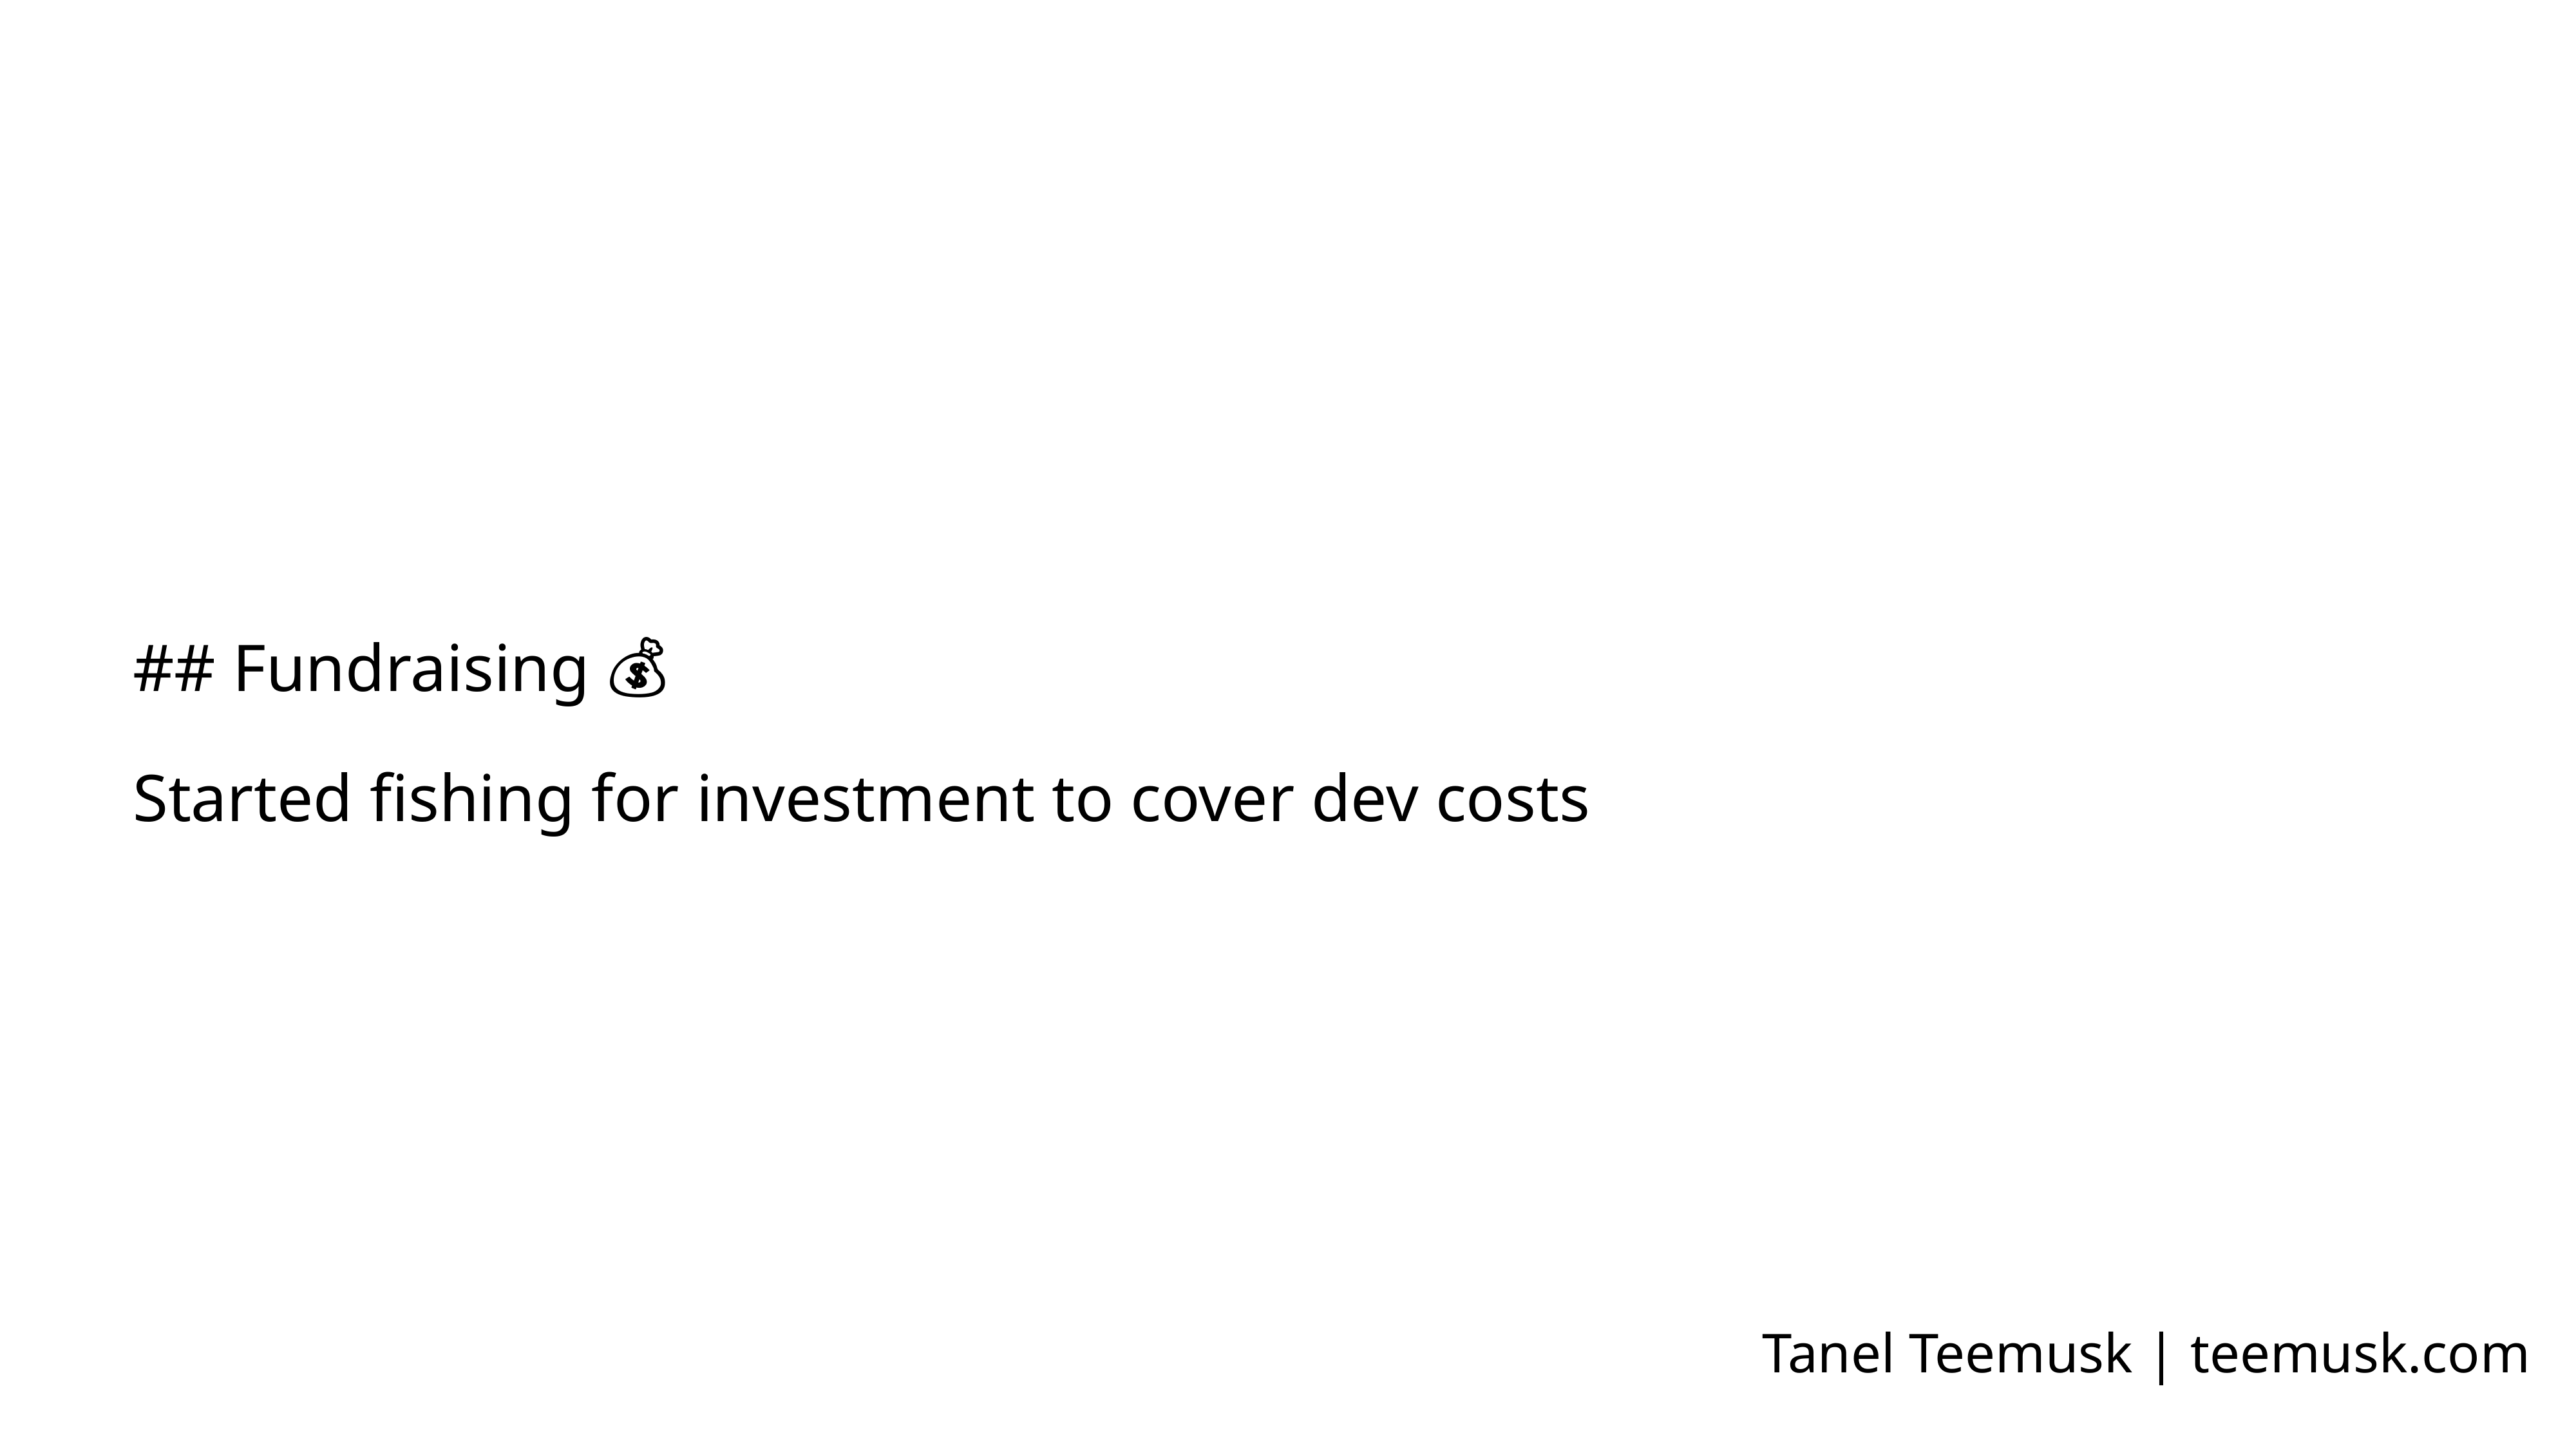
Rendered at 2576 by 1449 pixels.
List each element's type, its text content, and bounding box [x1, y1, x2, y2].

text_box Tanel Teemusk | teemusk.com [1756, 1320, 2537, 1390]
list ## Fundraising 💰 Started fishing for investment to cover dev costs [127, 149, 2449, 1321]
